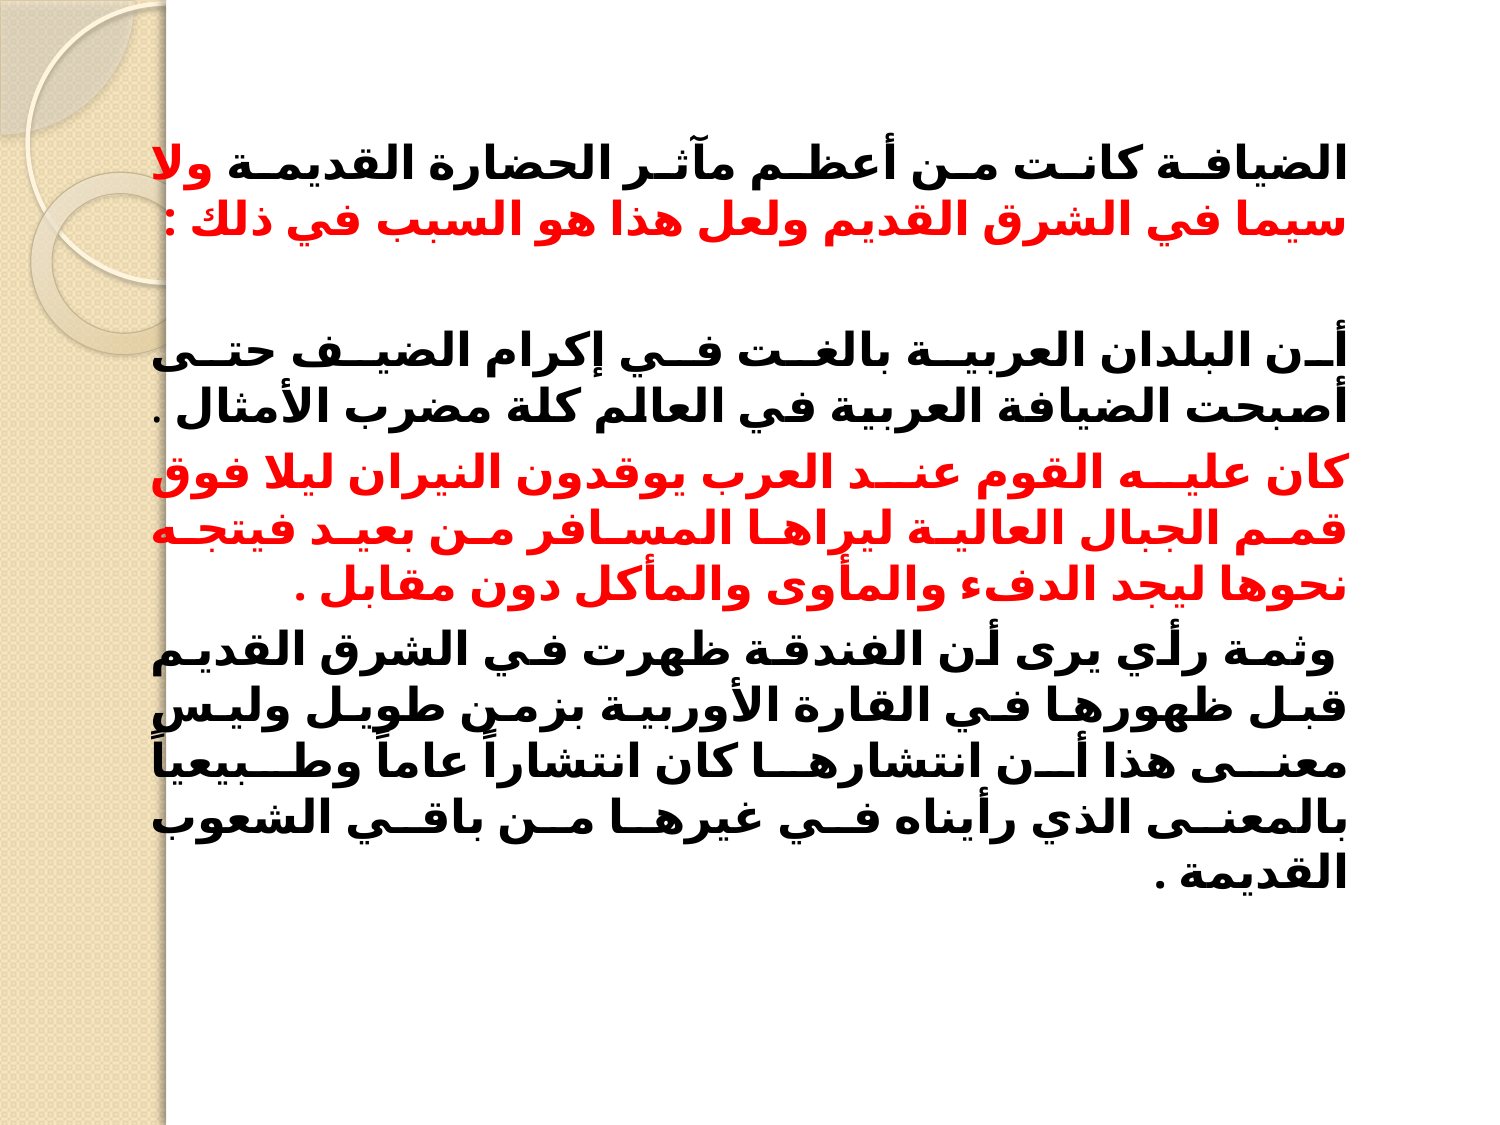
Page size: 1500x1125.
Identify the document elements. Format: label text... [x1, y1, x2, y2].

list الضيافة كانت من أعظم مآثر الحضارة القديمة ولا سيما في الشرق القديم ولعل هذا هو السبب في ذلك : أن البلدان العربية بالغت في إكرام الضيف حتى أصبحت الضيافة العربية في العالم كلة مضرب الأمثال . كان عليه القوم عند العرب يوقدون النيران ليلا فوق قمم الجبال العالية ليراها المسافر من بعيد فيتجه نحوها ليجد الدفء والمأوى والمأكل دون مقابل . وثمة رأي يرى أن الفندقة ظهرت في الشرق القديم قبل ظهورها في القارة الأوربية بزمن طويل وليس معنى هذا أن انتشارها كان انتشاراً عاماً وطبيعياً بالمعنى الذي رأيناه في غيرها من باقي الشعوب القديمة . [135, 125, 1365, 1012]
